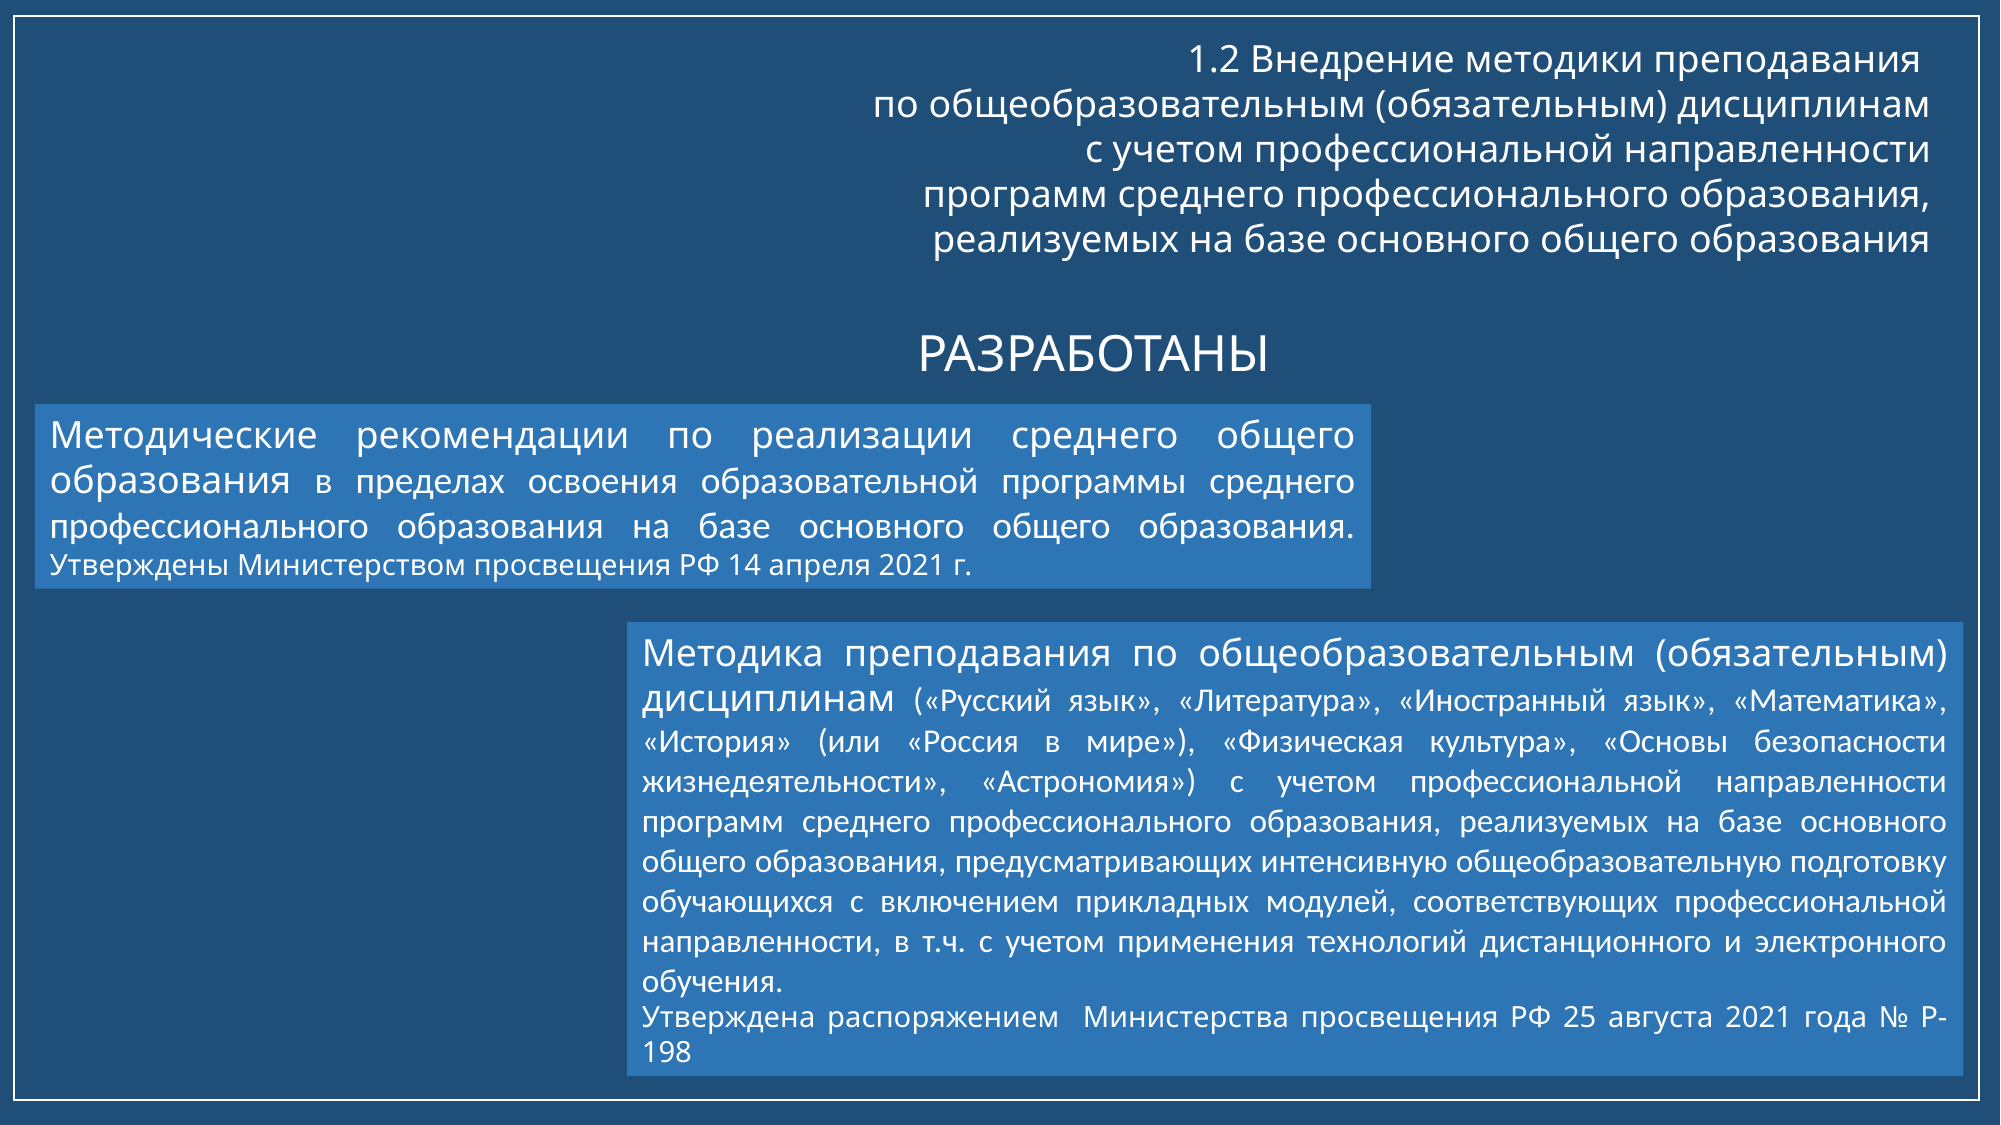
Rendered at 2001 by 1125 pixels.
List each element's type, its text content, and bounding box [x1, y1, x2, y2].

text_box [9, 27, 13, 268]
text_box Методика преподавания по общеобразовательным (обязательным) дисциплинам («Русский язык», «Литература», «Иностранный язык», «Математика», «История» (или «Россия в мире»), «Физическая культура», «Основы безопасности жизнедеятельности», «Астрономия») с учетом профессиональной направленности программ среднего профессионального образования, реализуемых на базе основного общего образования, предусматривающих интенсивную общеобразовательную подготовку обучающихся с включением прикладных модулей, соответствующих профессиональной направленности, в т.ч. с учетом применения технологий дистанционного и электронного обучения. Утверждена распоряжением Министерства просвещения РФ 25 августа 2021 года № Р-198 [627, 621, 1964, 1077]
text_box [13, 15, 1980, 1101]
text_box Методические рекомендации по реализации среднего общего образования в пределах освоения образовательной программы среднего профессионального образования на базе основного общего образования. Утверждены Министерством просвещения РФ 14 апреля 2021 г. [34, 403, 1372, 589]
text_box РАЗРАБОТАНЫ [902, 313, 1286, 389]
